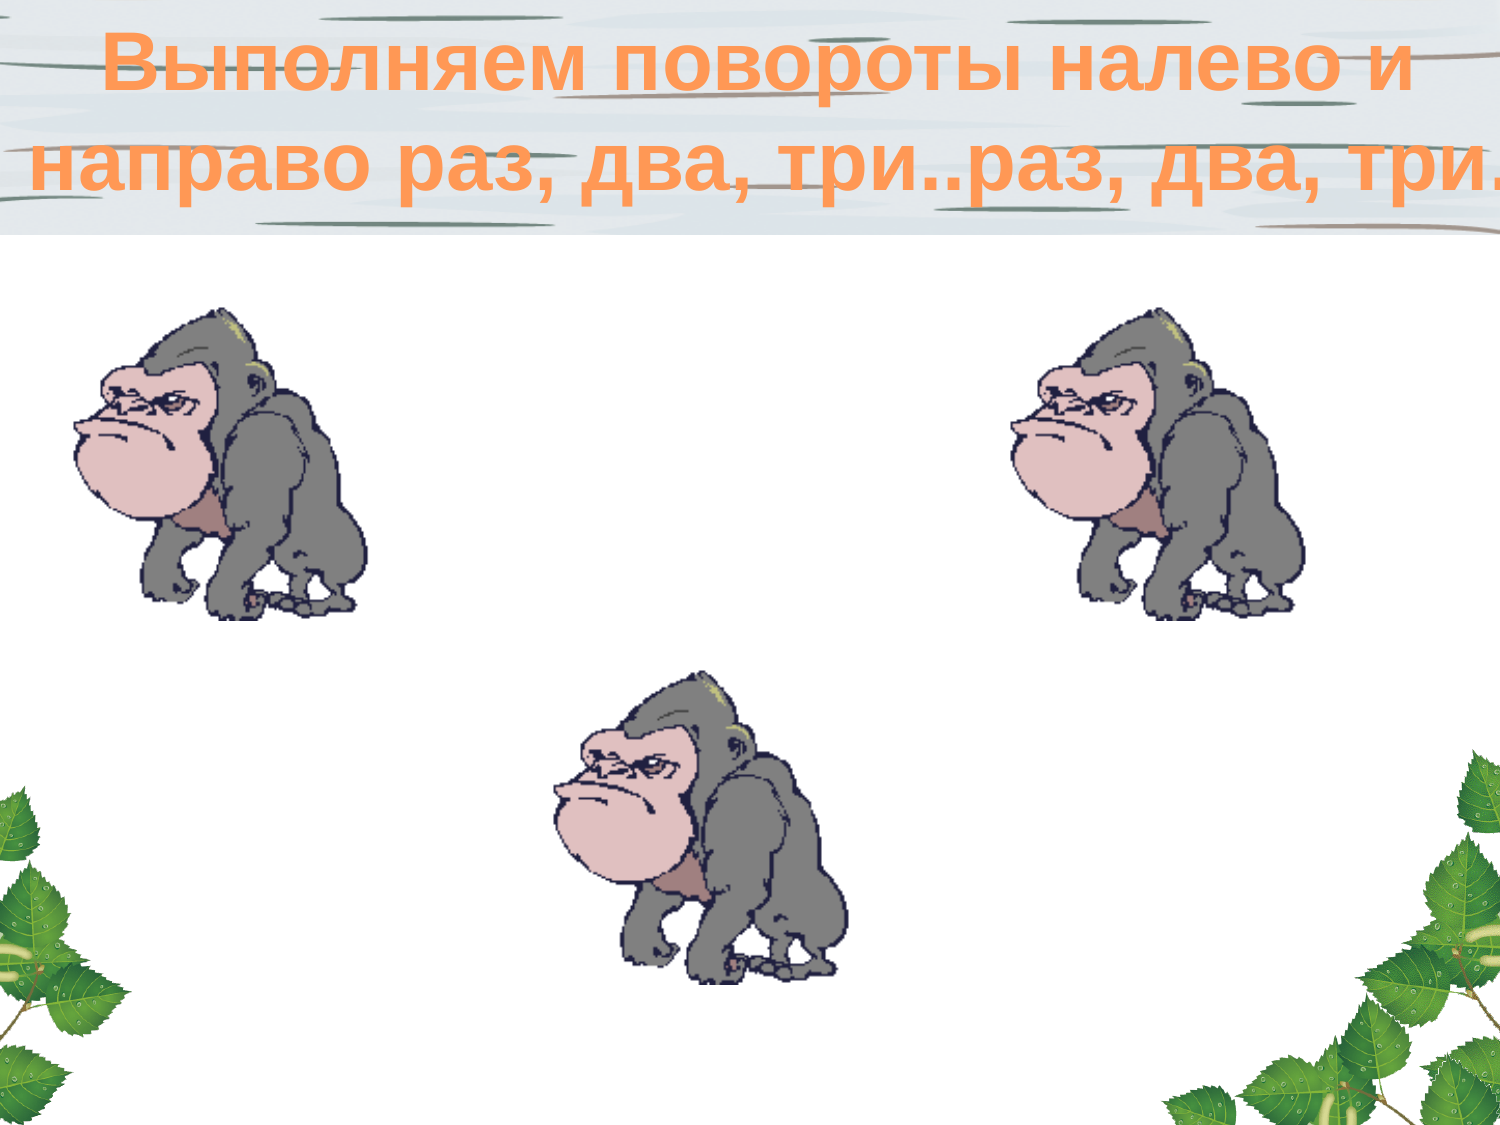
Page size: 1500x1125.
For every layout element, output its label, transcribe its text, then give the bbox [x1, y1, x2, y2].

picture [70, 304, 452, 622]
picture [1007, 304, 1389, 622]
text_box Выполняем повороты налево и направо раз, два, три..раз, два, три. [12, 0, 1500, 215]
picture [0, 0, 1500, 235]
picture [0, 785, 132, 1125]
picture [1160, 749, 1500, 1125]
picture [550, 667, 932, 985]
